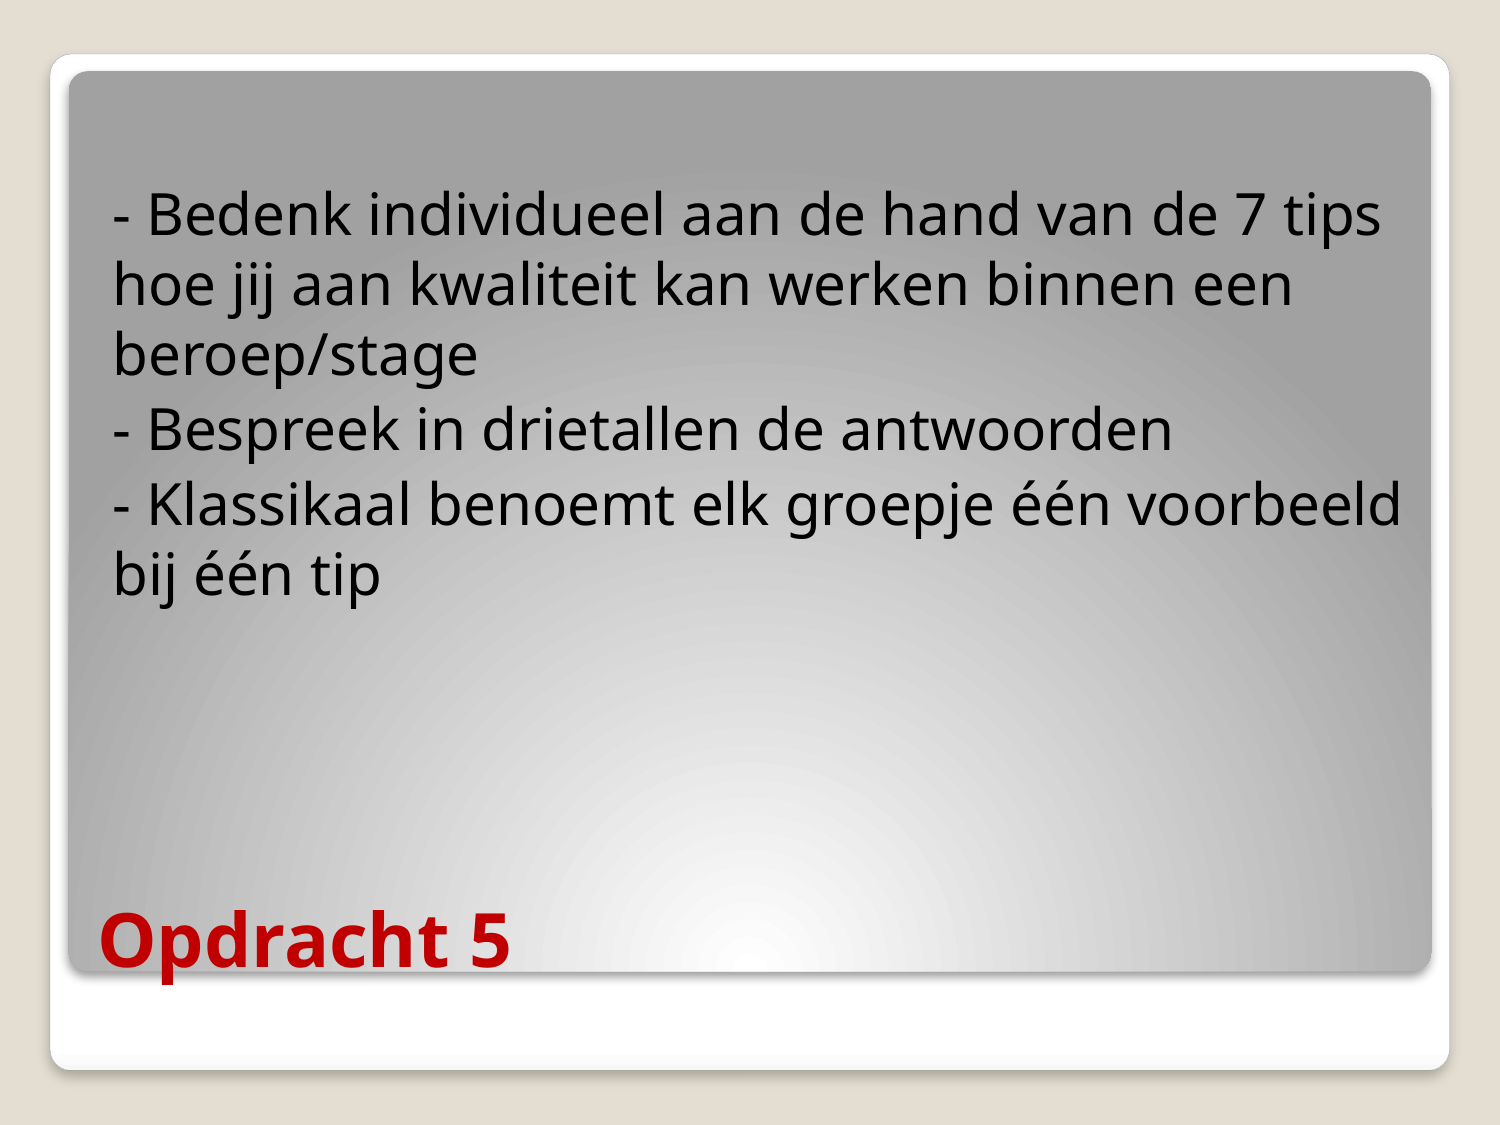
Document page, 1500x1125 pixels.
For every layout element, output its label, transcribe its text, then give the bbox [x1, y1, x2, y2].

title Opdracht 5 [82, 817, 1425, 990]
list - Bedenk individueel aan de hand van de 7 tips hoe jij aan kwaliteit kan werken binnen een beroep/stage - Bespreek in drietallen de antwoorden - Klassikaal benoemt elk groepje één voorbeeld bij één tip [82, 86, 1425, 774]
